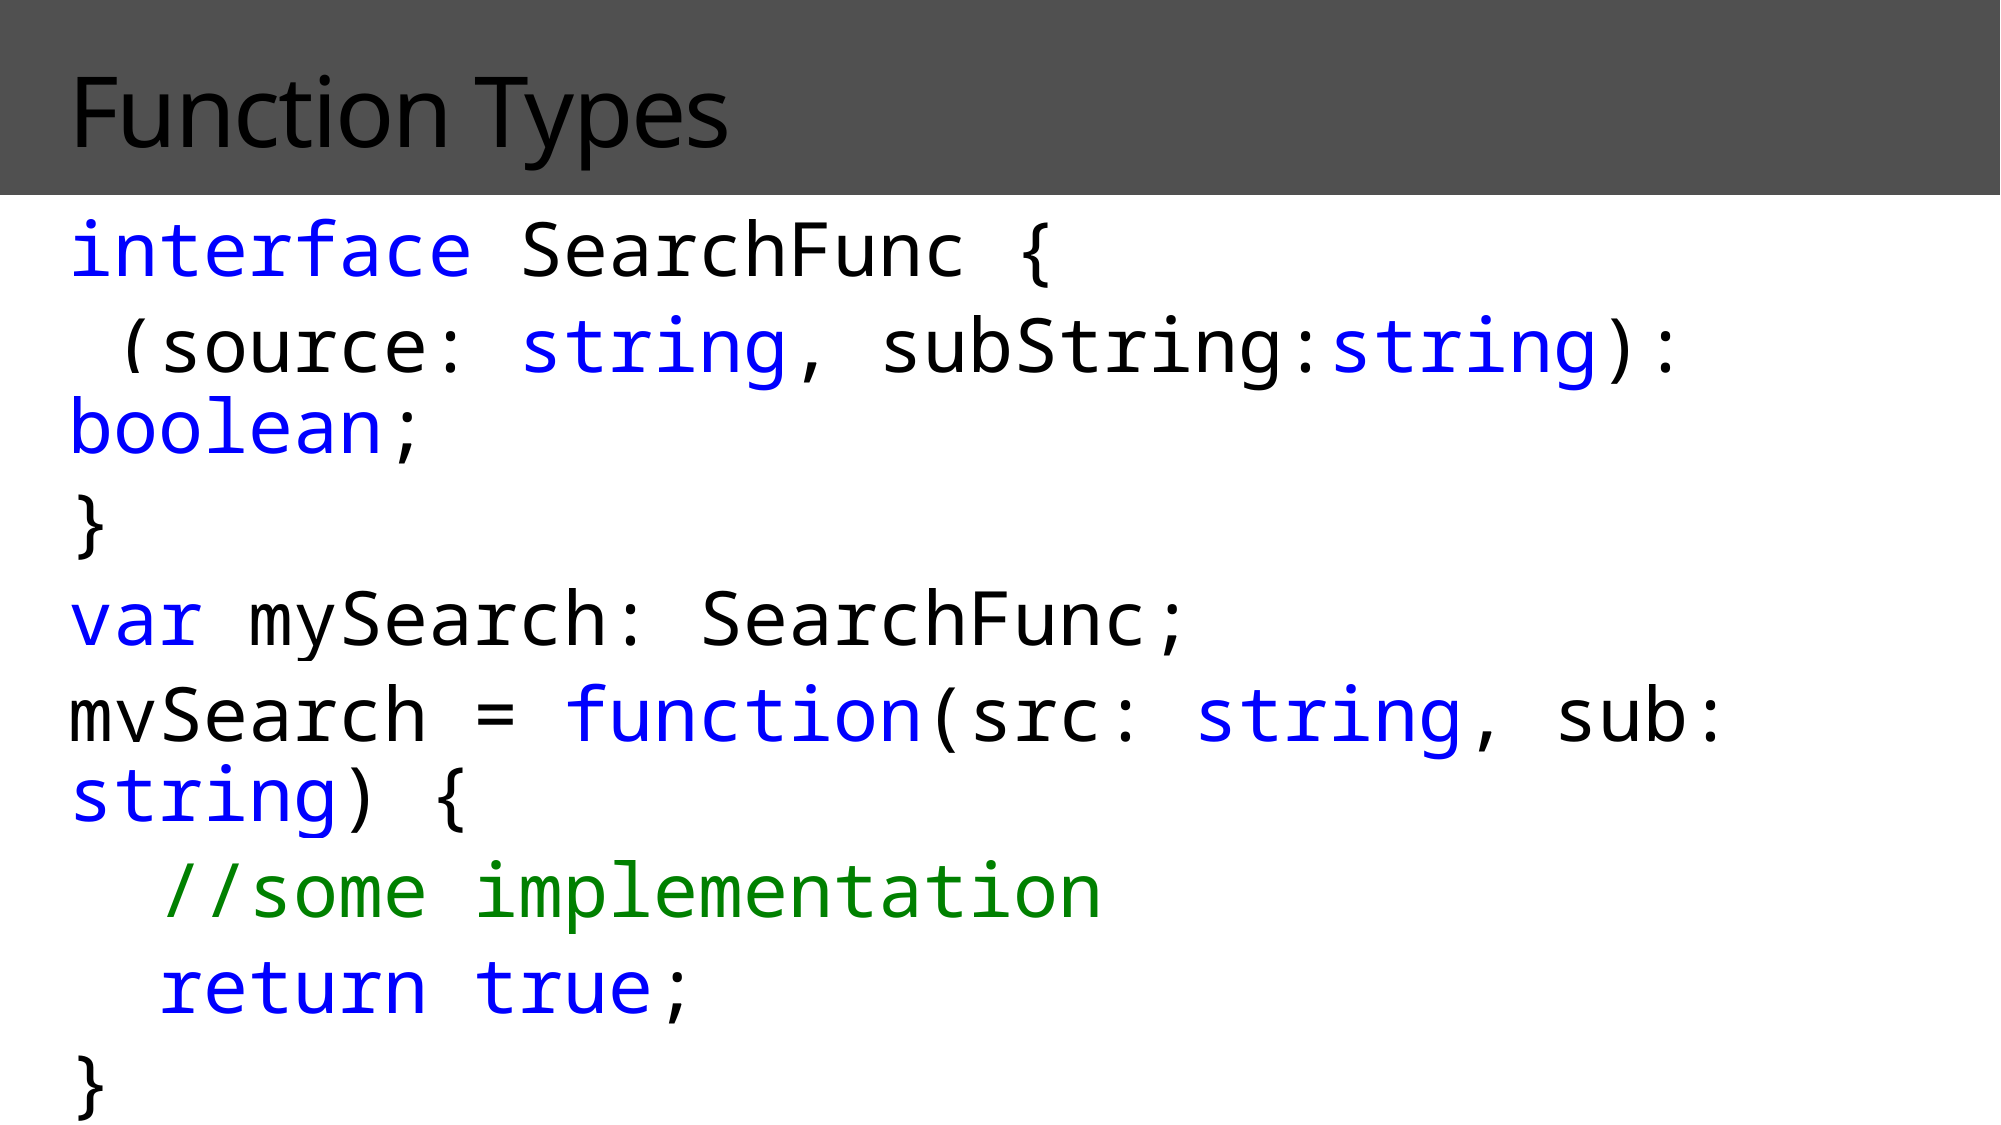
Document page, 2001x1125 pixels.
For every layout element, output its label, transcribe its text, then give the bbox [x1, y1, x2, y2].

title Function Types [44, 47, 1957, 196]
list interface SearchFunc { (source: string, subString:string): boolean; } var mySearch: SearchFunc; mySearch = function(src: string, sub: string) { //some implementation return true; } [44, 196, 1956, 1090]
